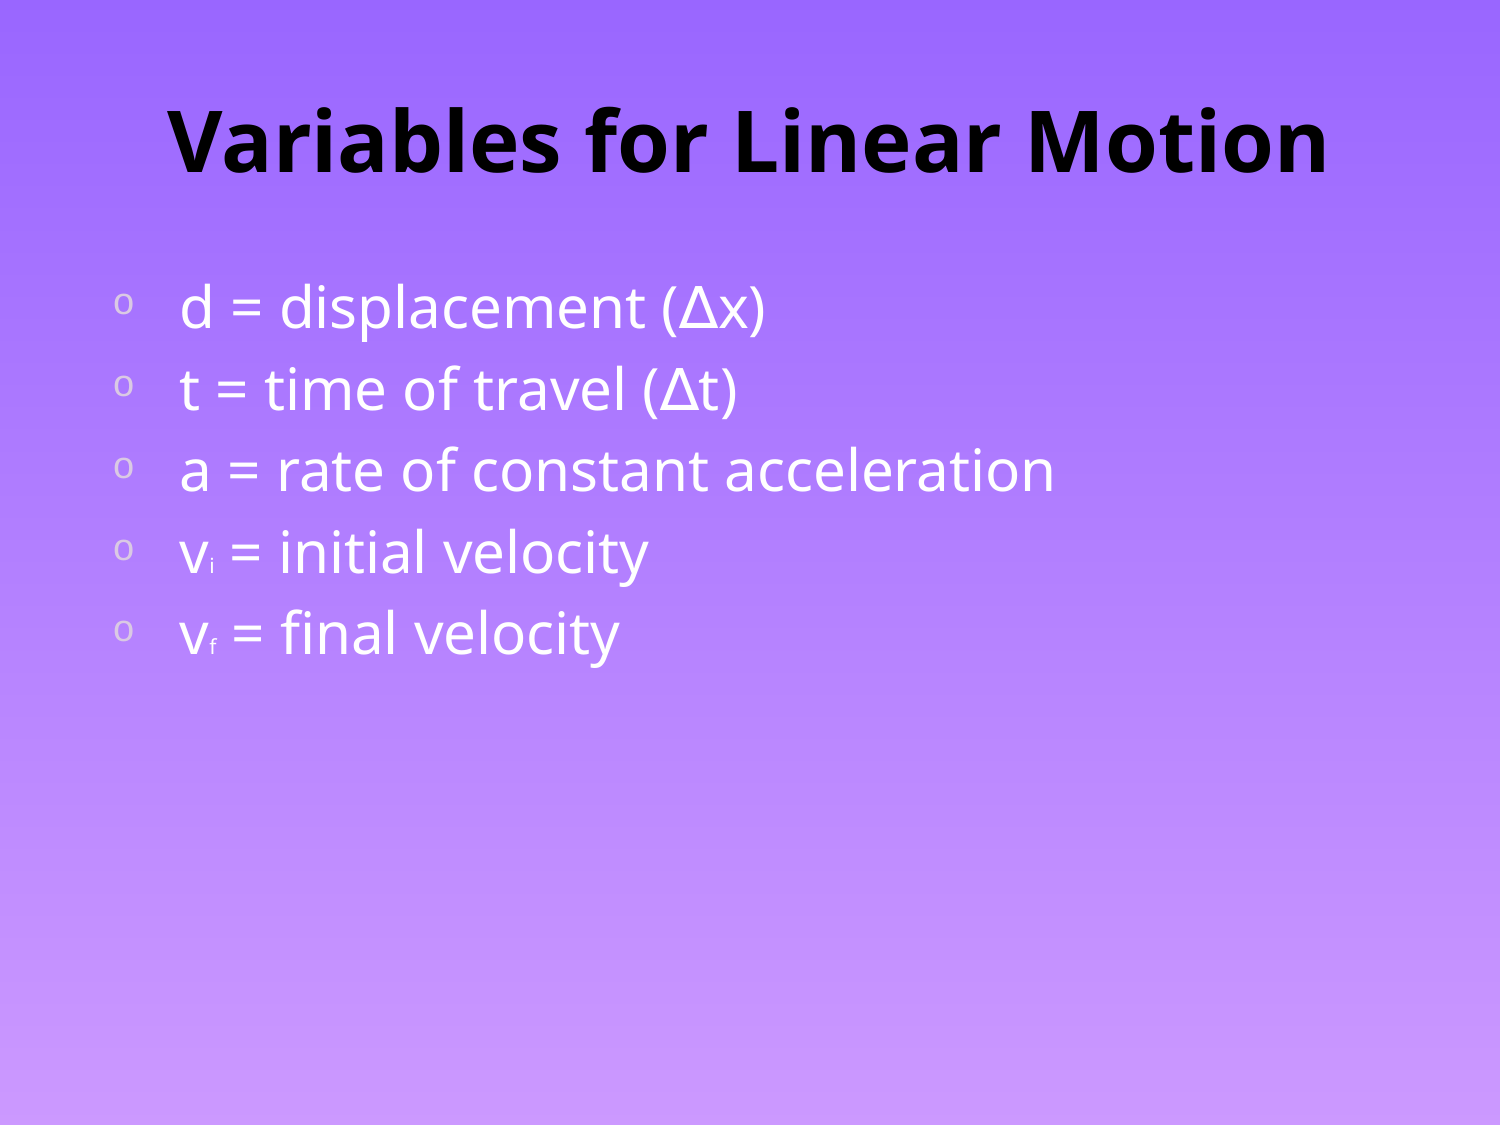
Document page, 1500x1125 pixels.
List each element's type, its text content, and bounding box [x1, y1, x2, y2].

title Variables for Linear Motion [75, 45, 1425, 233]
list d = displacement (∆x) t = time of travel (∆t) a = rate of constant acceleration vi = initial velocity vf = final velocity [75, 262, 1425, 1035]
